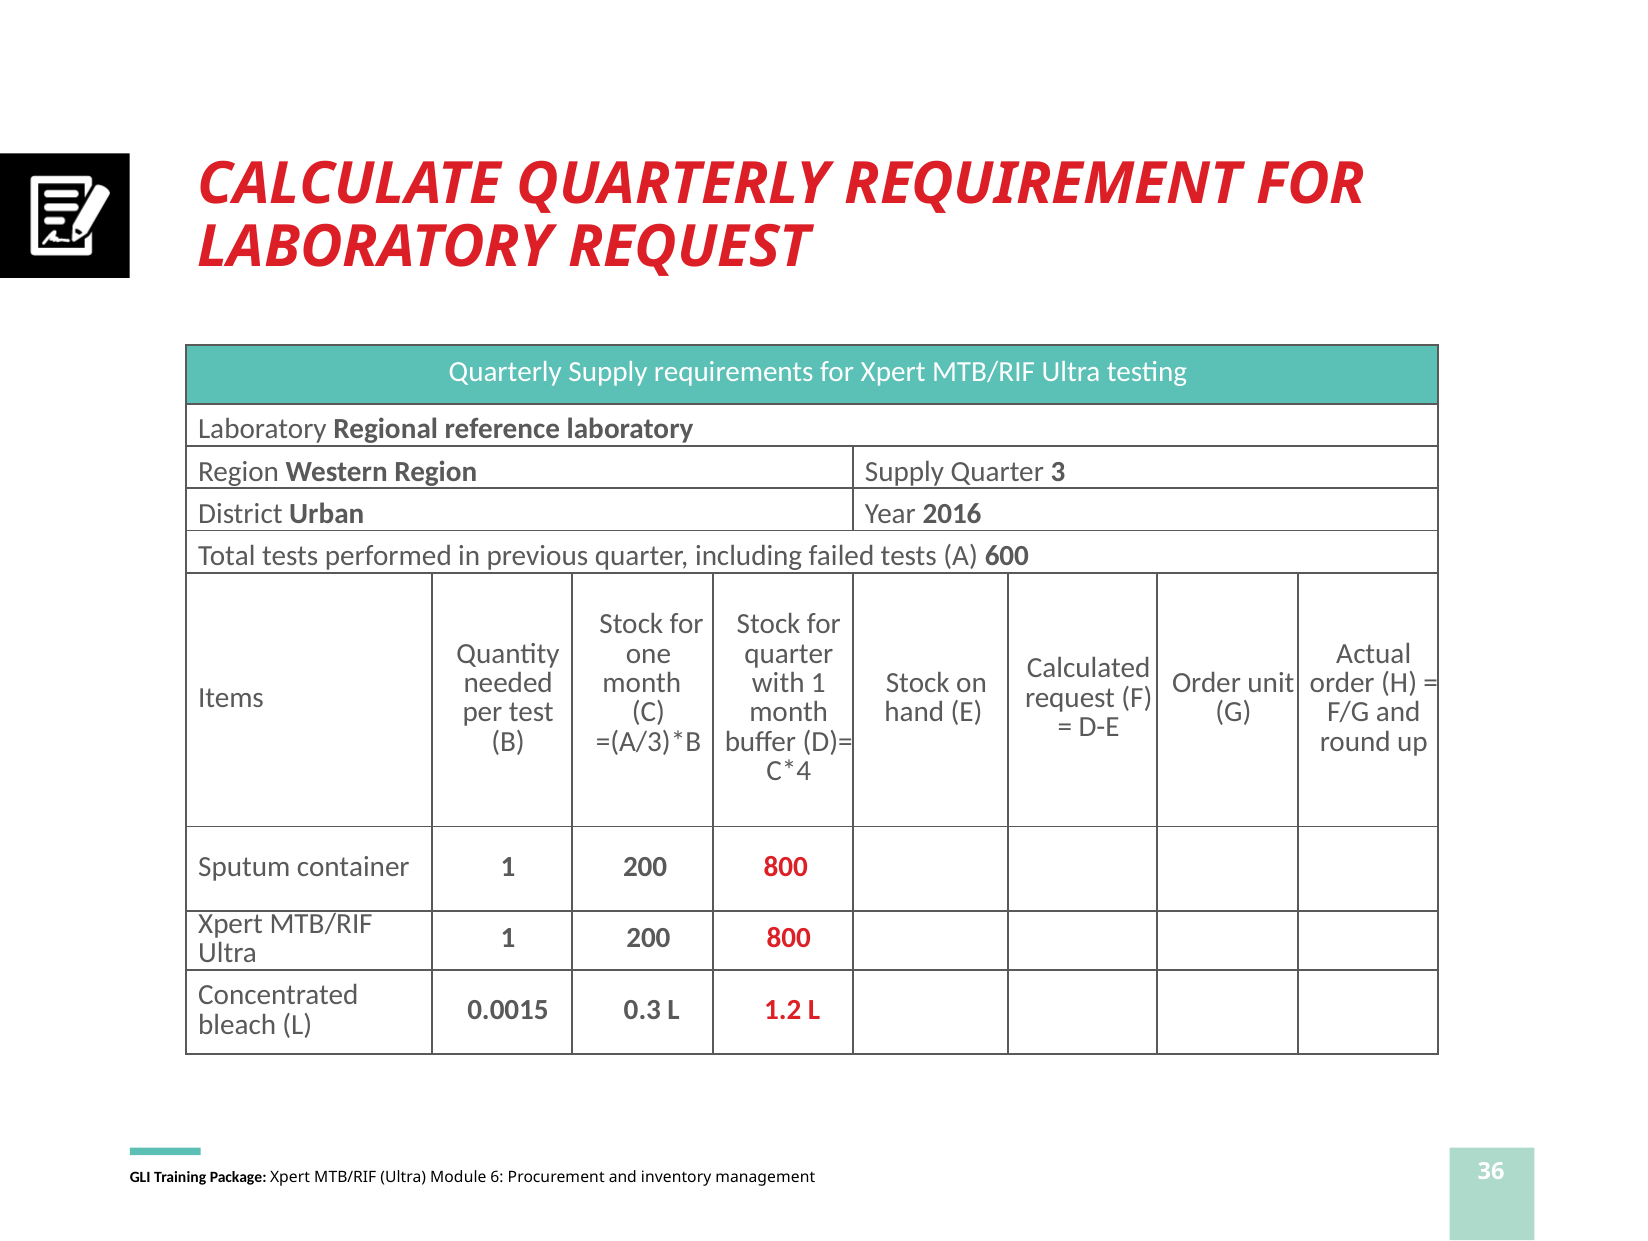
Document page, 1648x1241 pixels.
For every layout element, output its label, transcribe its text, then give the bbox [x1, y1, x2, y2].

table_cell Stock on hand (E) [854, 574, 1007, 826]
table_cell Region Western Region [187, 447, 852, 487]
table_cell Year 2016 [854, 489, 1437, 530]
table_cell [1158, 827, 1297, 910]
table_cell 200 [573, 912, 712, 969]
table_cell Stock for quarter with 1 month buffer (D)= C*4 [714, 574, 852, 826]
table_cell [1009, 971, 1156, 1053]
table_cell [1009, 912, 1156, 969]
table_cell 0.3 L [573, 971, 712, 1053]
table_cell [854, 912, 1007, 969]
table_cell 1.2 L [714, 971, 852, 1053]
table_cell 0.0015 [433, 971, 571, 1053]
table_cell Laboratory Regional reference laboratory [187, 405, 1437, 445]
title CALCULATE QUARTERLY REQUIREMENT FOR LABORATORY REQUEST [197, 153, 1450, 278]
table_cell District Urban [187, 489, 852, 530]
table_cell 1 [433, 912, 571, 969]
table_cell [1158, 971, 1297, 1053]
table_cell [1299, 827, 1437, 910]
table_cell 800 [714, 912, 852, 969]
table_cell Order unit (G) [1158, 574, 1297, 826]
table_cell Supply Quarter 3 [854, 447, 1437, 487]
table_cell Actual order (H) = F/G and round up [1299, 574, 1437, 826]
table_header Quarterly Supply requirements for Xpert MTB/RIF Ultra testing [187, 346, 1437, 403]
table_cell [854, 827, 1007, 910]
table_cell Total tests performed in previous quarter, including failed tests (A) 600 [187, 531, 1437, 572]
table_cell [1009, 827, 1156, 910]
table_cell Stock for one month (C) =(A/3)*B [573, 574, 712, 826]
table_cell 1 [433, 827, 571, 910]
table_cell Sputum container [187, 827, 431, 910]
table_cell 800 [714, 827, 852, 910]
table_cell Xpert MTB/RIF Ultra [187, 912, 431, 969]
table_cell [1158, 912, 1297, 969]
table_cell 200 [573, 827, 712, 910]
picture [12, 158, 122, 270]
table_cell [854, 971, 1007, 1053]
table_cell Concentrated bleach (L) [187, 971, 431, 1053]
table_cell Items [187, 574, 431, 826]
table_cell [1299, 912, 1437, 969]
table_cell Quantity needed per test (B) [433, 574, 571, 826]
table_cell Calculated request (F) = D-E [1009, 574, 1156, 826]
table_cell [1299, 971, 1437, 1053]
